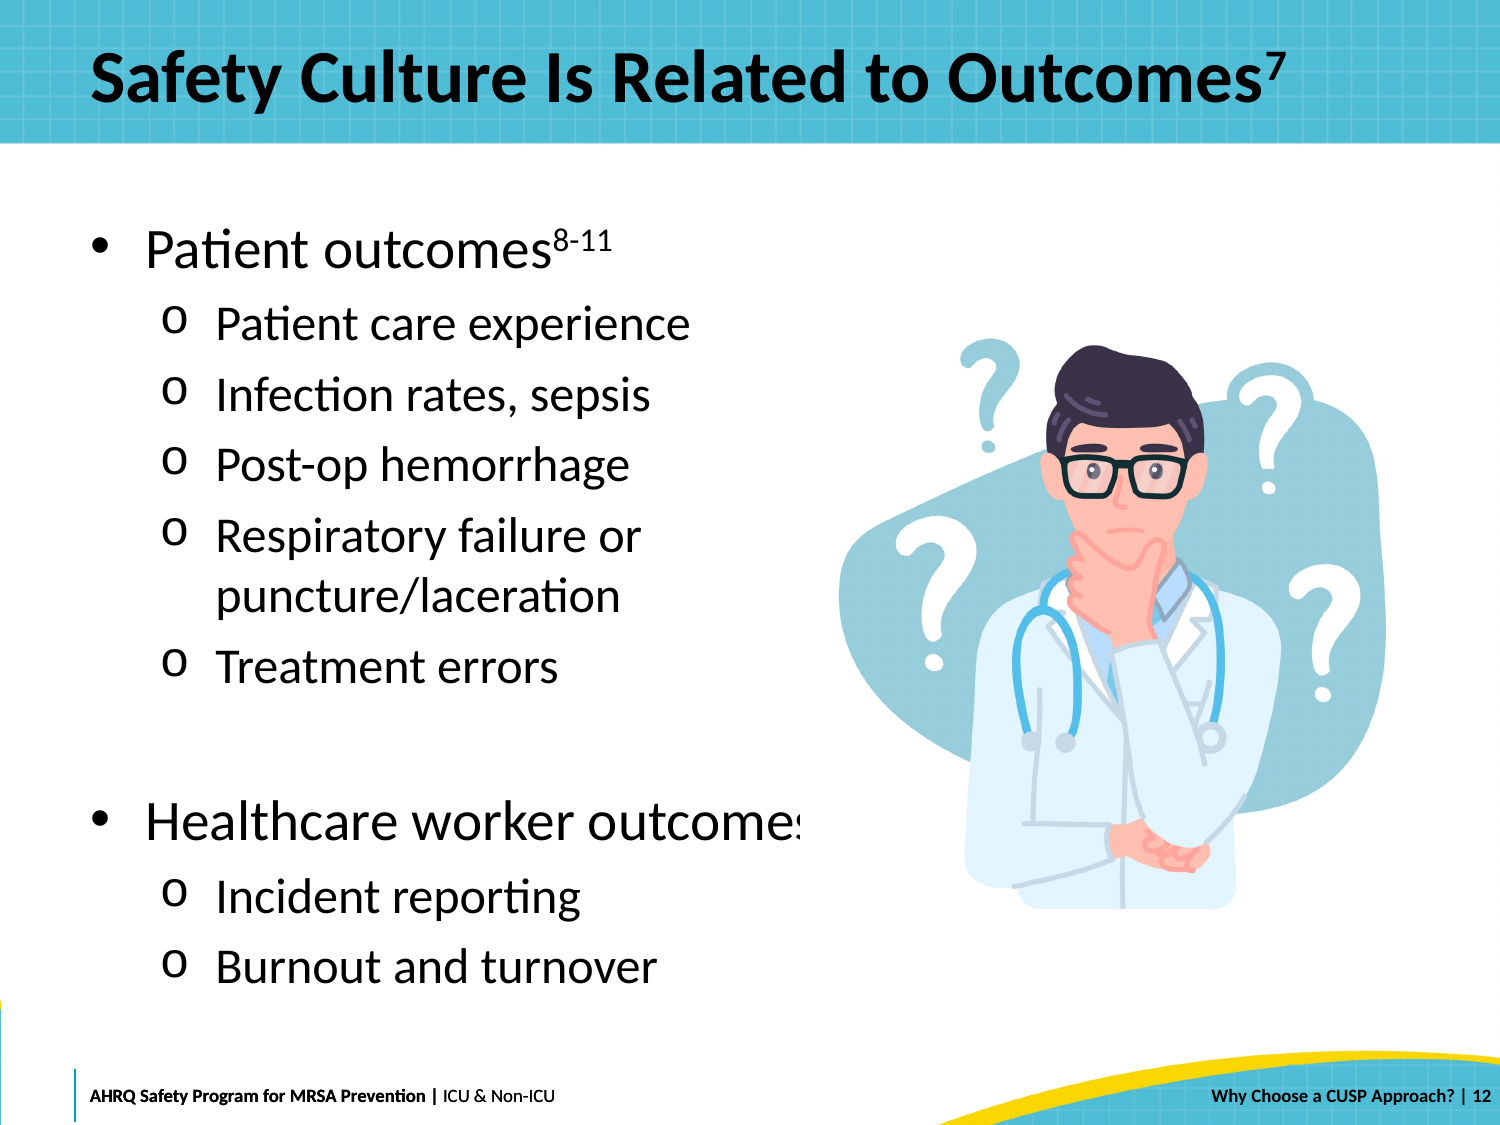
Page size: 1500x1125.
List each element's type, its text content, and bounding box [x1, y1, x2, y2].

list Patient outcomes8-11 Patient care experience Infection rates, sepsis Post-op hemorrhage Respiratory failure or puncture/laceration Treatment errors Healthcare worker outcomes12,13 Incident reporting Burnout and turnover [75, 203, 915, 1059]
title Safety Culture Is Related to Outcomes7 [75, 0, 1425, 150]
picture [0, 0, 1500, 1125]
slide_number | 12 [1455, 1065, 1500, 1125]
